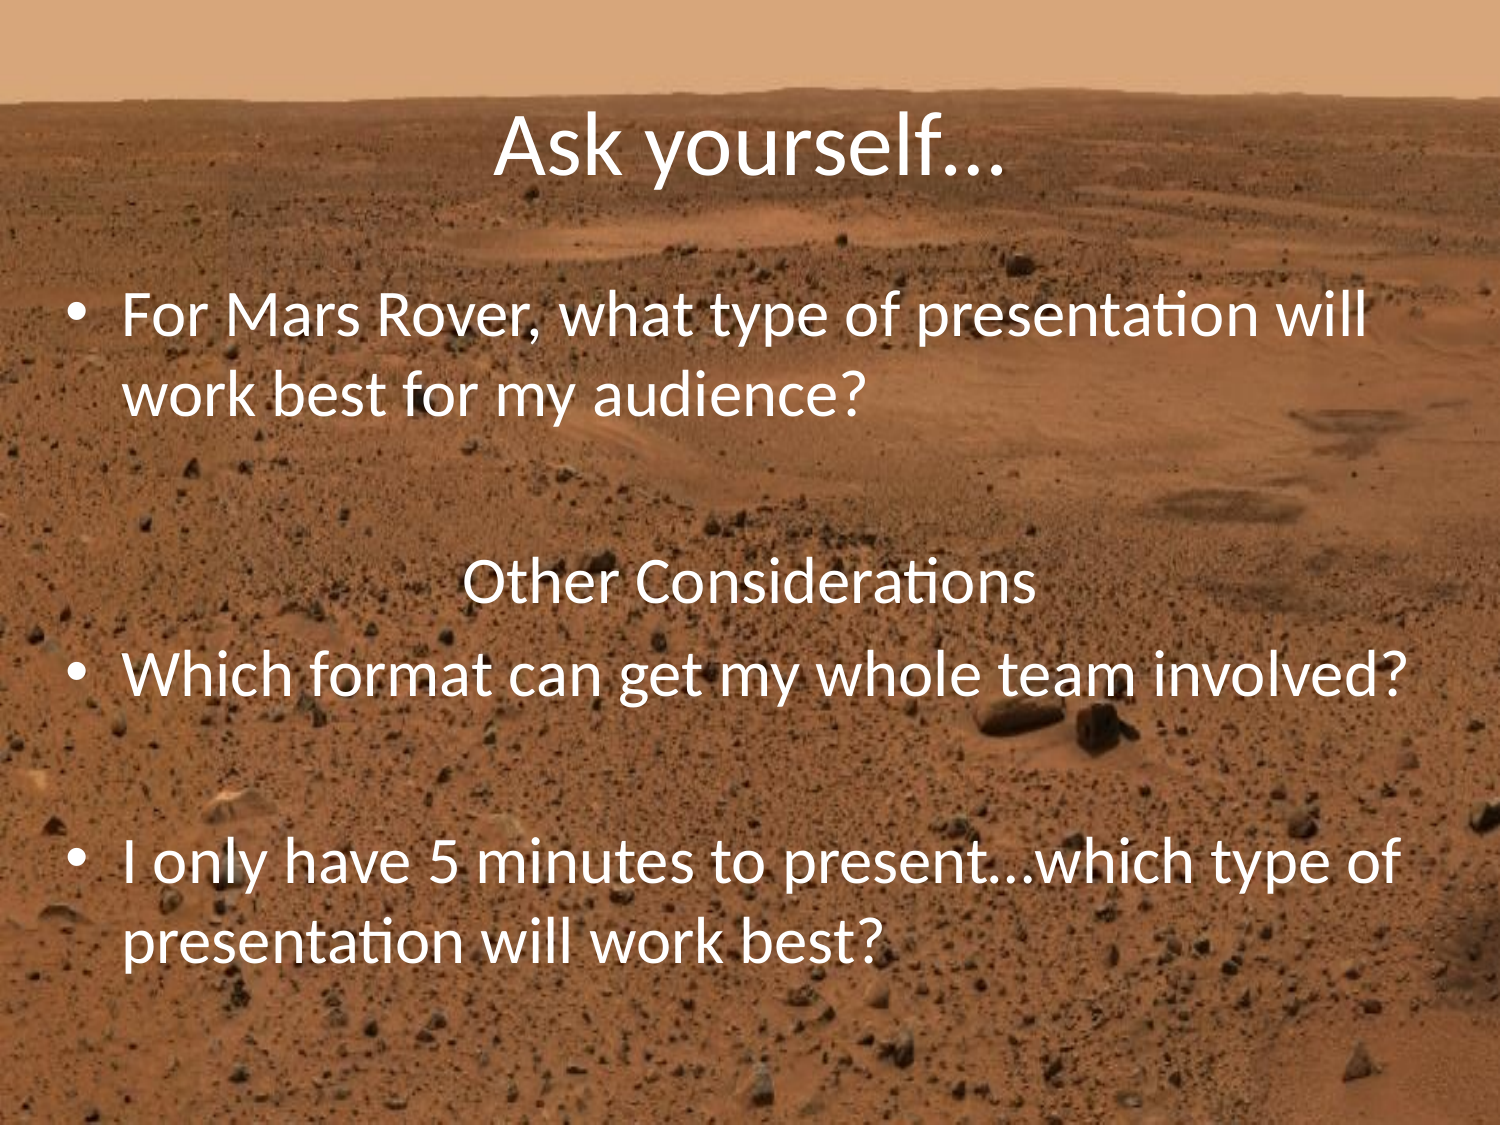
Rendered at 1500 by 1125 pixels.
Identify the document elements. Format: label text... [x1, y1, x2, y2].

title Ask yourself… [75, 45, 1425, 233]
list For Mars Rover, what type of presentation will work best for my audience? Other Considerations Which format can get my whole team involved? I only have 5 minutes to present…which type of presentation will work best? [50, 262, 1450, 1005]
picture [0, 0, 1500, 1125]
